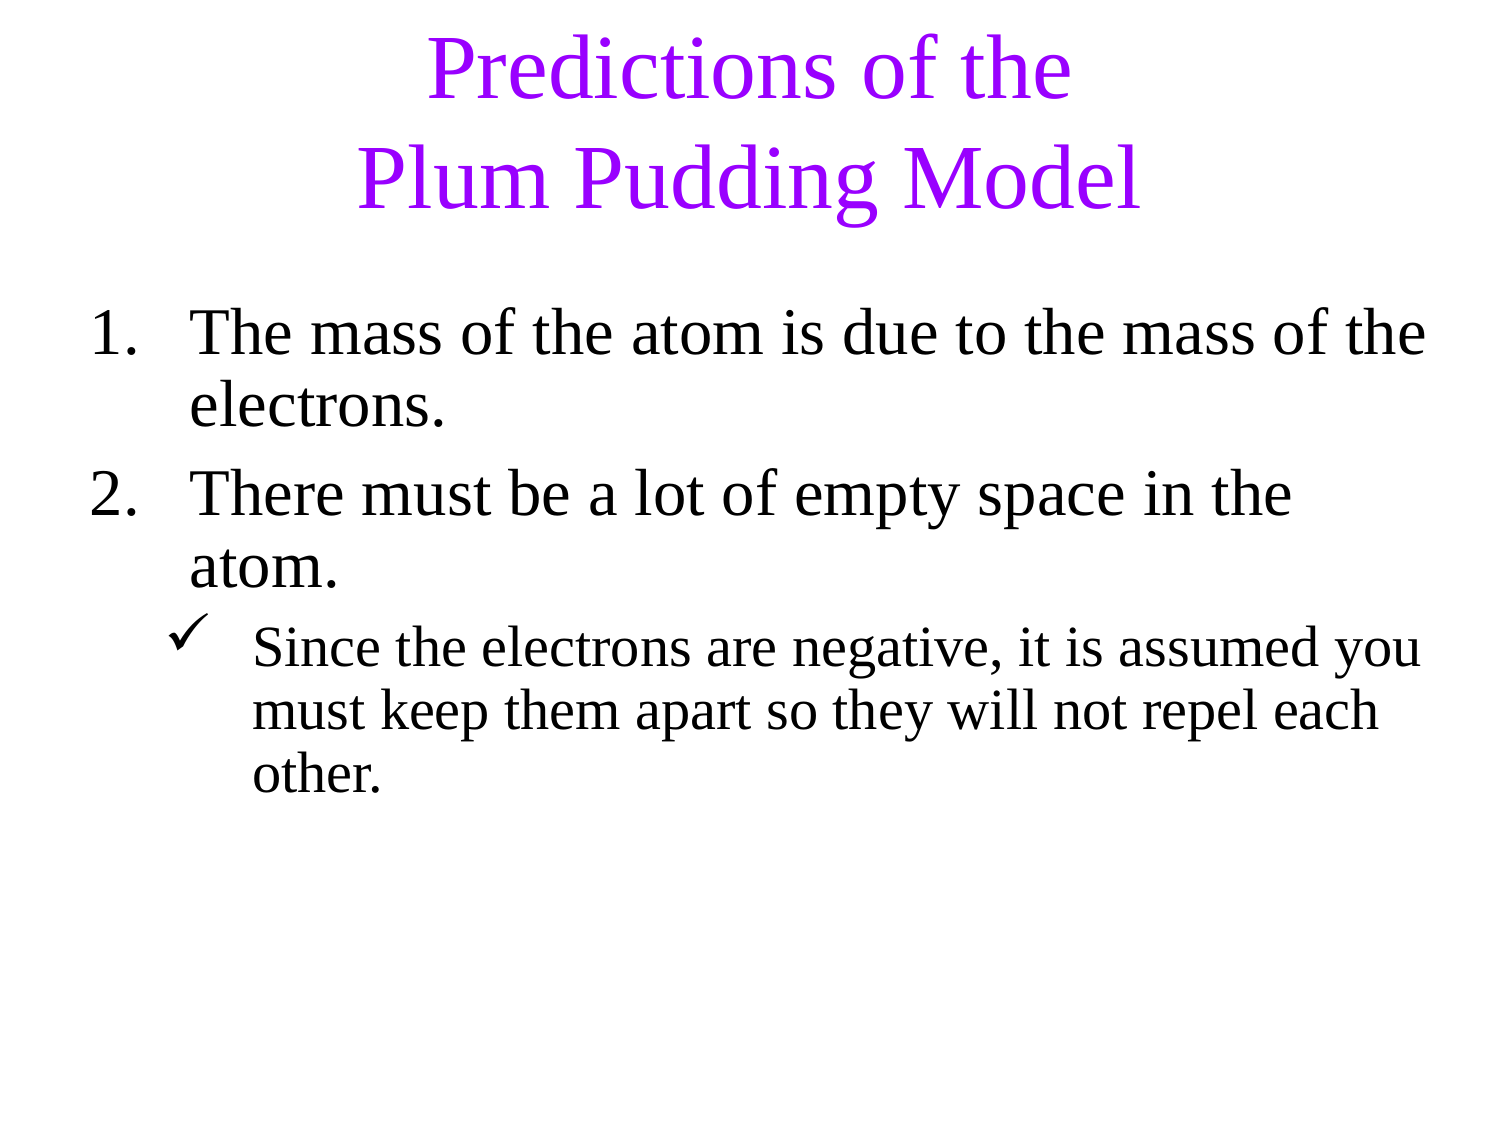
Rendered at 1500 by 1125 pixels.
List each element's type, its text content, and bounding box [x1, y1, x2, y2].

text_box 1. The mass of the atom is due to the mass of the electrons. 2. There must be a lot of empty space in the atom. Since the electrons are negative, it is assumed you must keep them apart so they will not repel each other. [74, 289, 1450, 915]
text_box Predictions of the Plum Pudding Model [112, 23, 1388, 211]
